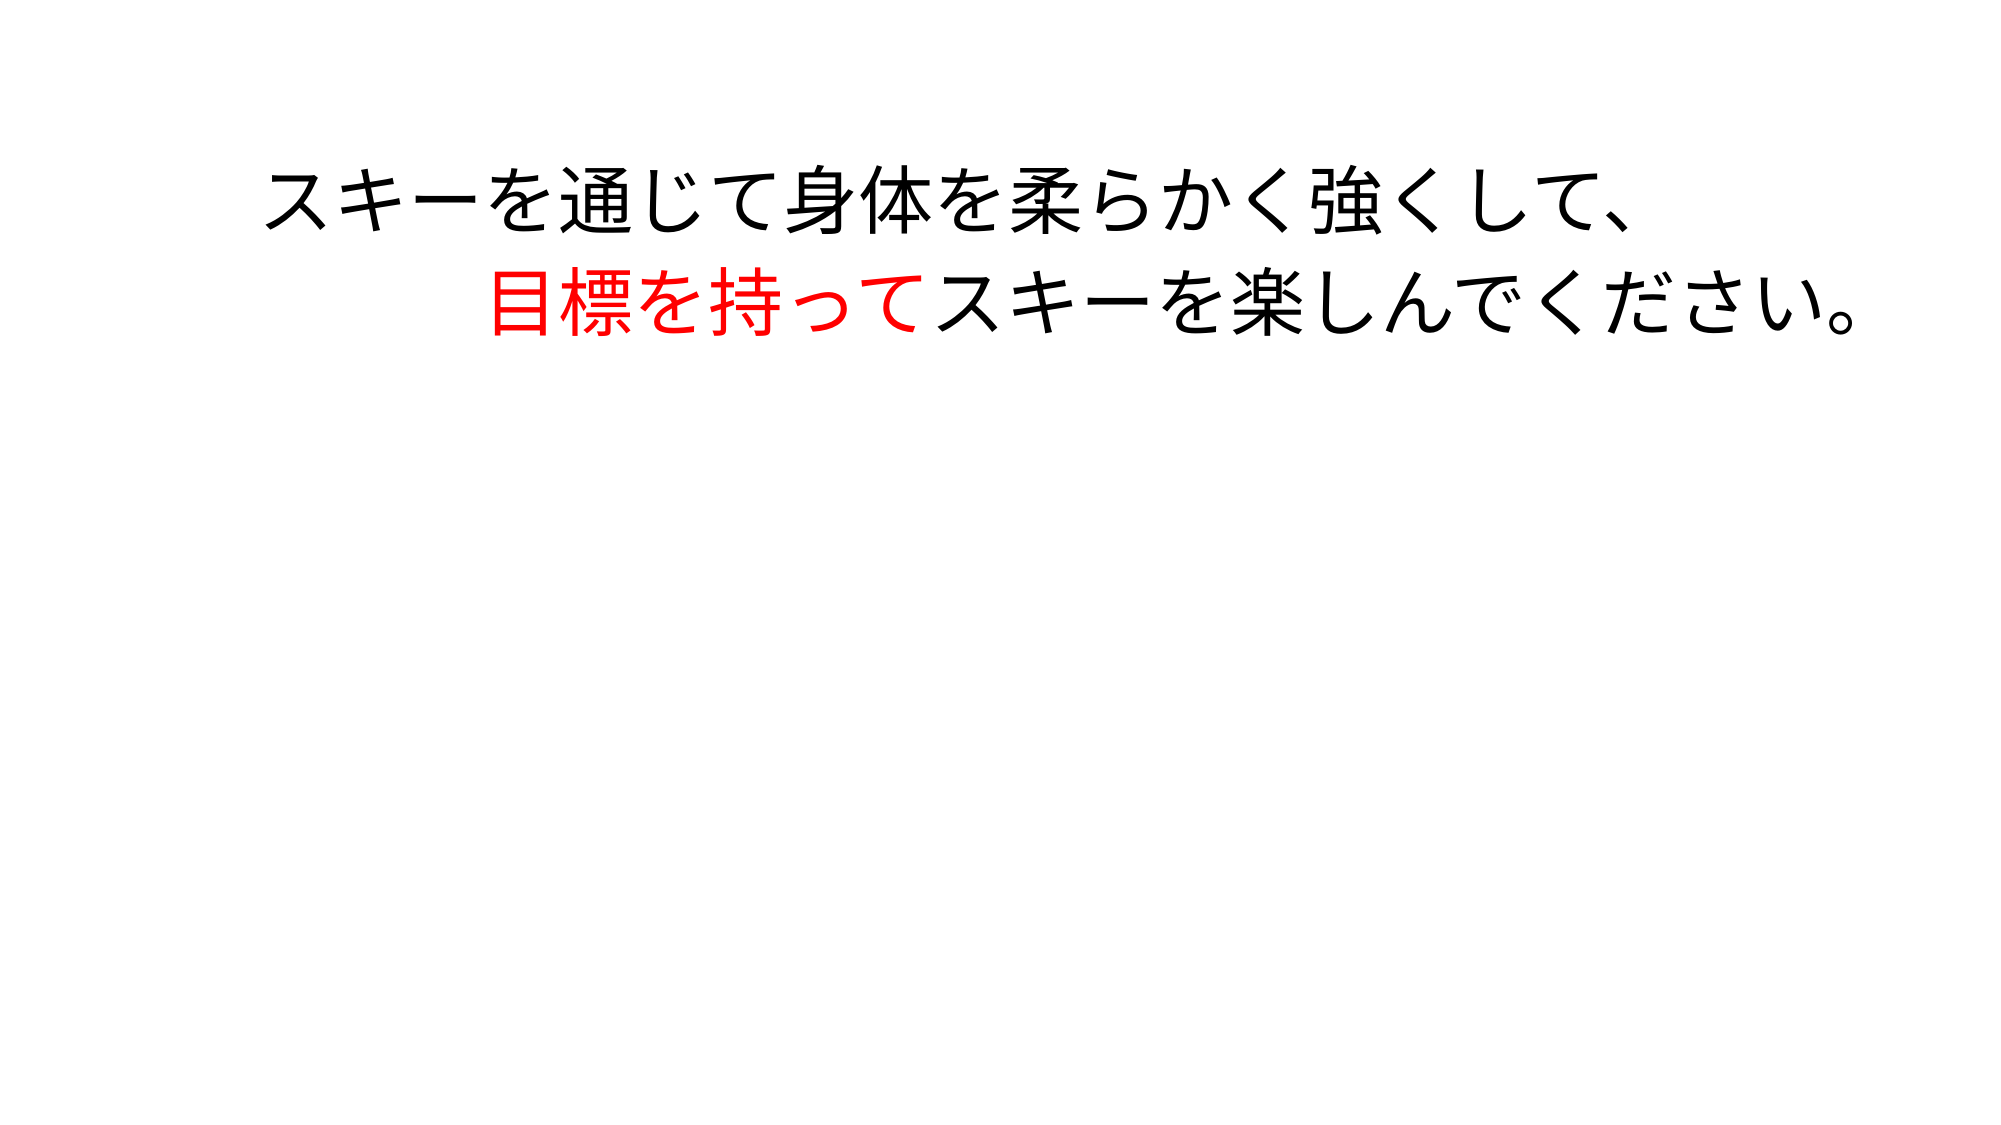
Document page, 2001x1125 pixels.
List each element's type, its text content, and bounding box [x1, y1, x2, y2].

list スキーを通じて身体を柔らかく強くして、 目標を持ってスキーを楽しんでください。 [243, 156, 2000, 890]
